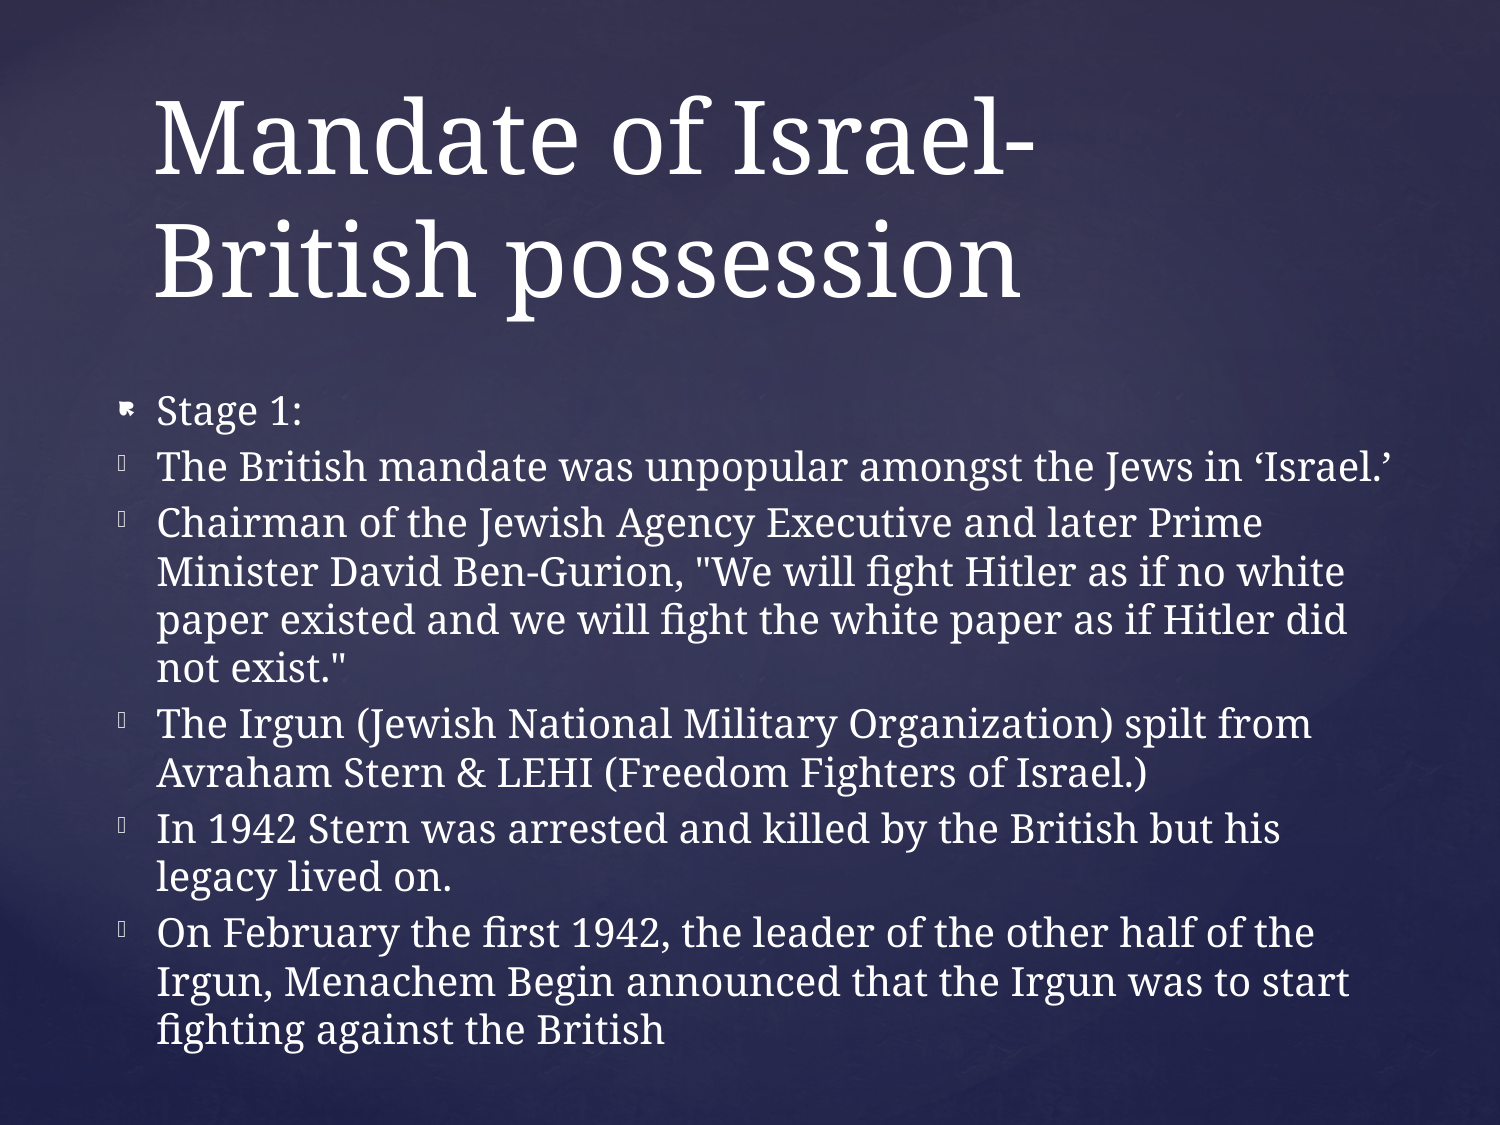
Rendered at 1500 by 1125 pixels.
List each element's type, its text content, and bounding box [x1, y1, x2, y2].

title Mandate of Israel- British possession [137, 87, 1375, 325]
list Stage 1: The British mandate was unpopular amongst the Jews in ‘Israel.’ Chairman of the Jewish Agency Executive and later Prime Minister David Ben-Gurion, "We will fight Hitler as if no white paper existed and we will fight the white paper as if Hitler did not exist." The Irgun (Jewish National Military Organization) spilt from Avraham Stern & LEHI (Freedom Fighters of Israel.) In 1942 Stern was arrested and killed by the British but his legacy lived on. On February the first 1942, the leader of the other half of the Irgun, Menachem Begin announced that the Irgun was to start fighting against the British [99, 350, 1413, 1088]
